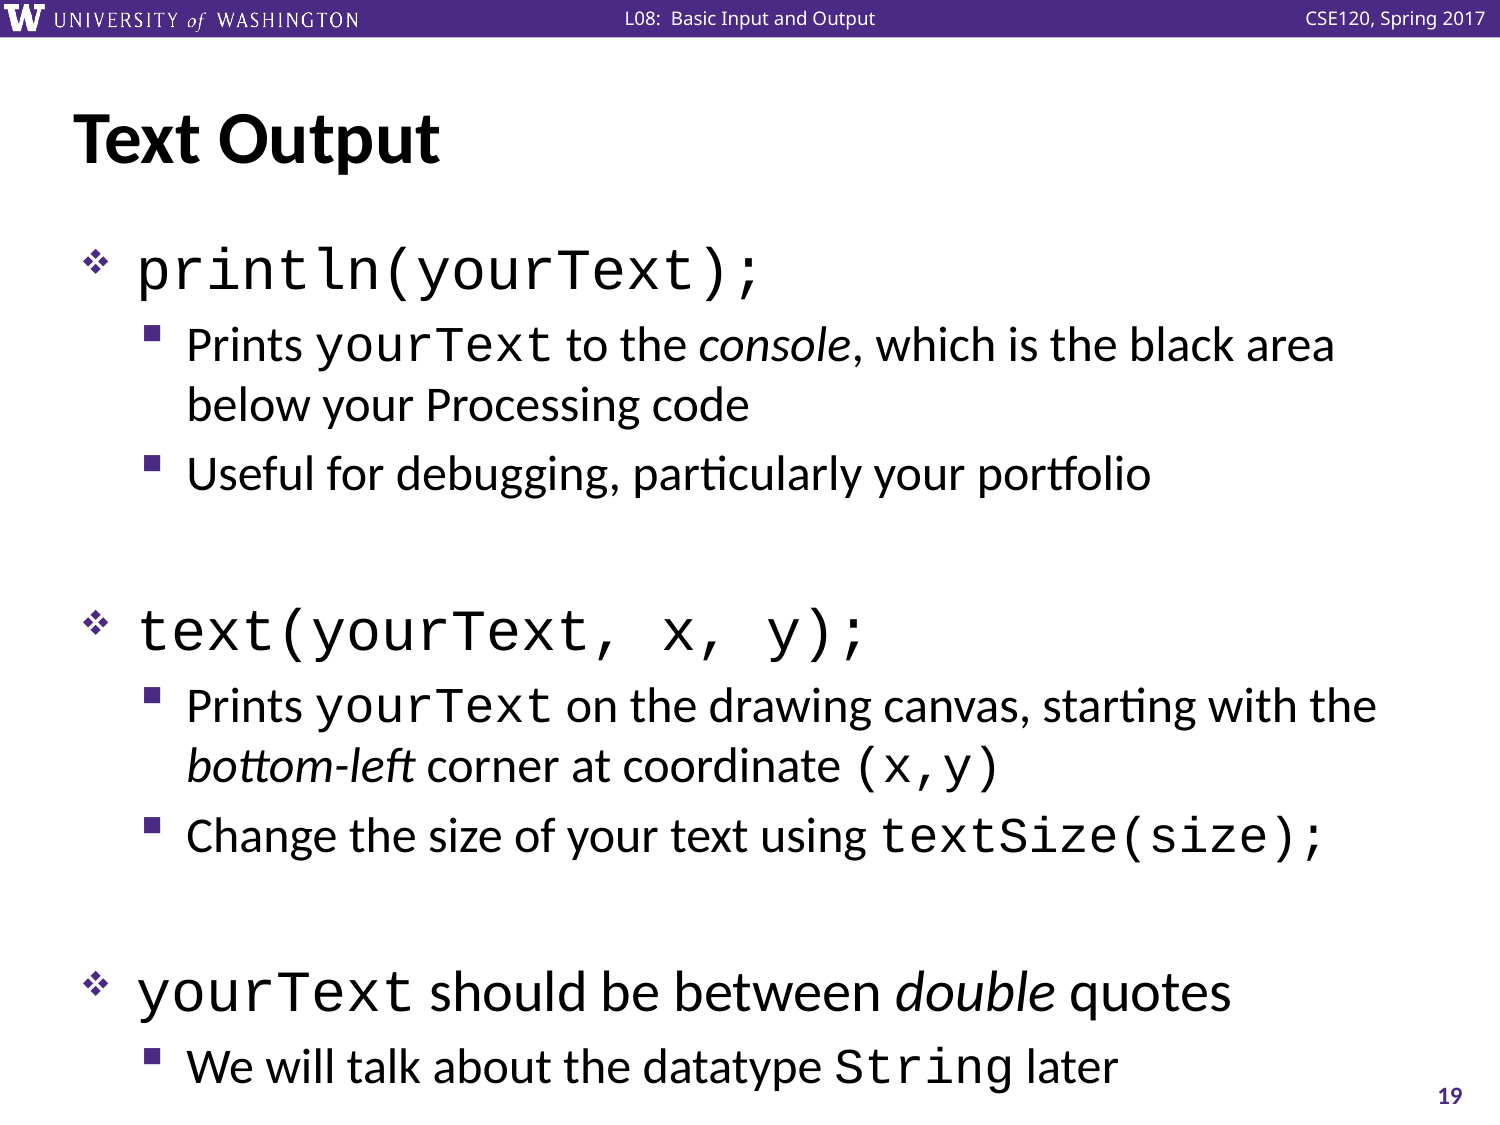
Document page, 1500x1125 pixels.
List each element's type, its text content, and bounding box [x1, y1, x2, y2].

picture [4, 4, 358, 32]
slide_number 19 [1400, 1065, 1500, 1125]
title Text Output [58, 71, 1438, 197]
list println(yourText); Prints yourText to the console, which is the black area below your Processing code Useful for debugging, particularly your portfolio text(yourText, x, y); Prints yourText on the drawing canvas, starting with the bottom-left corner at coordinate (x,y) Change the size of your text using textSize(size); yourText should be between double quotes We will talk about the datatype String later [64, 223, 1438, 1040]
